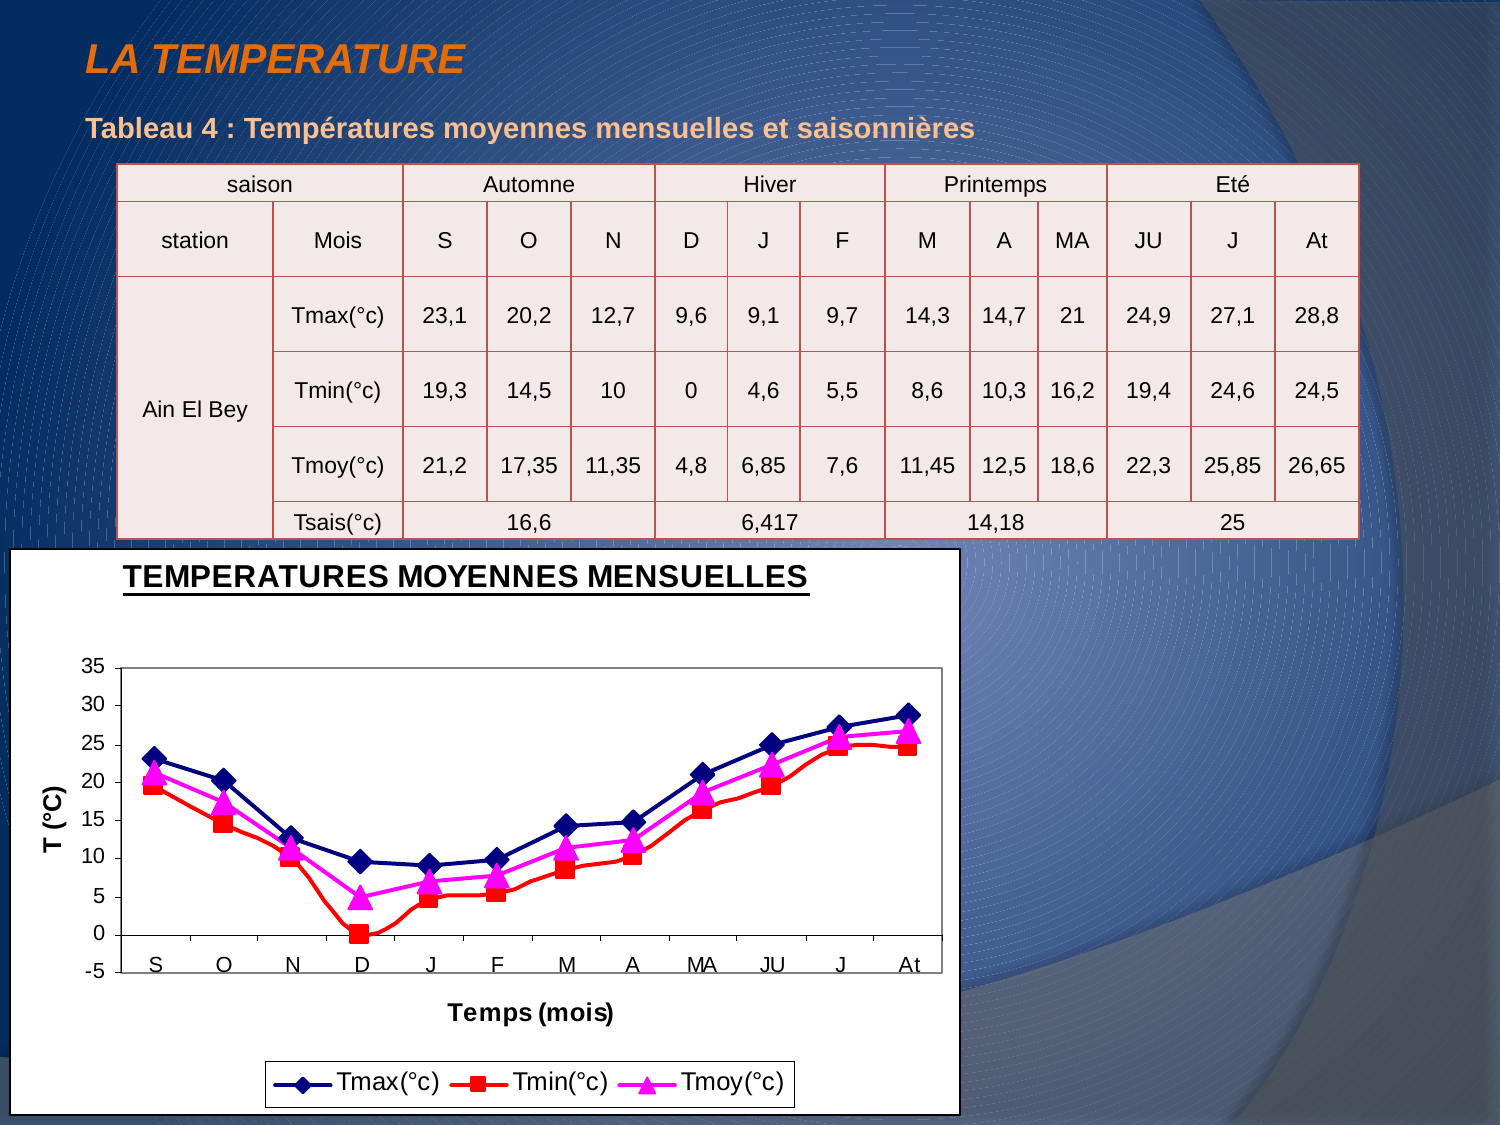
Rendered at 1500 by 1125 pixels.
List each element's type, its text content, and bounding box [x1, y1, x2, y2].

table_cell J [728, 202, 799, 276]
table_cell 24,5 [1276, 352, 1358, 426]
table_cell Tmoy(°c) [274, 427, 402, 501]
table_cell 12,7 [572, 277, 654, 351]
table_cell 9,1 [728, 277, 799, 351]
table_cell O [488, 202, 570, 276]
table_cell F [801, 202, 884, 276]
table_header saison [118, 197, 402, 201]
table_cell 25 [1108, 502, 1358, 537]
table_cell JU [1108, 202, 1190, 276]
table_cell 16,2 [1039, 352, 1106, 426]
table_cell Tmin(°c) [274, 352, 402, 426]
table_cell N [572, 202, 654, 276]
table_cell Tsais(°c) [274, 502, 402, 529]
table_cell Ain El Bey [118, 277, 272, 529]
table_cell 9,6 [656, 277, 727, 351]
table_cell 25,85 [1192, 427, 1274, 501]
picture [0, 538, 973, 1125]
table_cell S [404, 202, 486, 276]
table_cell 26,65 [1276, 427, 1358, 501]
table_cell 0 [656, 352, 727, 426]
table_header Hiver [656, 197, 884, 201]
table_cell 11,35 [572, 427, 654, 501]
table_cell station [118, 202, 272, 276]
table_cell 14,5 [488, 352, 570, 426]
table_cell 21,2 [404, 427, 486, 501]
table_cell 28,8 [1276, 277, 1358, 351]
table_cell 8,6 [886, 352, 969, 426]
table_cell D [656, 202, 727, 276]
table_cell 16,6 [404, 502, 654, 529]
table_cell 12,5 [971, 427, 1037, 501]
table_cell 27,1 [1192, 277, 1274, 351]
table_header Automne [404, 197, 654, 201]
table_cell M [886, 202, 969, 276]
table_cell 7,6 [801, 427, 884, 501]
table_cell 6,417 [656, 502, 884, 529]
table_cell 24,6 [1192, 352, 1274, 426]
table_header Printemps [886, 197, 1106, 201]
table_cell 24,9 [1108, 277, 1190, 351]
table_cell 17,35 [488, 427, 570, 501]
table_header Eté [1108, 197, 1358, 201]
table_cell 14,7 [971, 277, 1037, 351]
table_cell A [971, 202, 1037, 276]
table_cell 23,1 [404, 277, 486, 351]
text_box LA TEMPERATURE Tableau 4 : Températures moyennes mensuelles et saisonnières [70, 24, 1407, 197]
table_cell 20,2 [488, 277, 570, 351]
table_cell J [1192, 202, 1274, 276]
table_cell 14,18 [886, 502, 1106, 537]
table_cell 11,45 [886, 427, 969, 501]
table_cell MA [1039, 202, 1106, 276]
table_cell 22,3 [1108, 427, 1190, 501]
table_cell 334 [100, 537, 977, 613]
text_box [983, 537, 1500, 613]
table_cell 4,6 [728, 352, 799, 426]
table_cell 4,8 [656, 427, 727, 501]
table_cell Tmax(°c) [274, 277, 402, 351]
table_cell At [1276, 202, 1358, 276]
table_cell 19,4 [1108, 352, 1190, 426]
table_cell 19,3 [404, 352, 486, 426]
table_cell Mois [274, 202, 402, 276]
table_cell 6,85 [728, 427, 799, 501]
table_cell 9,7 [801, 277, 884, 351]
table_cell 10 [572, 352, 654, 426]
table_cell 18,6 [1039, 427, 1106, 501]
table_cell 10,3 [971, 352, 1037, 426]
table_cell 21 [1039, 277, 1106, 351]
table_cell 14,3 [886, 277, 969, 351]
table_cell 5,5 [801, 352, 884, 426]
